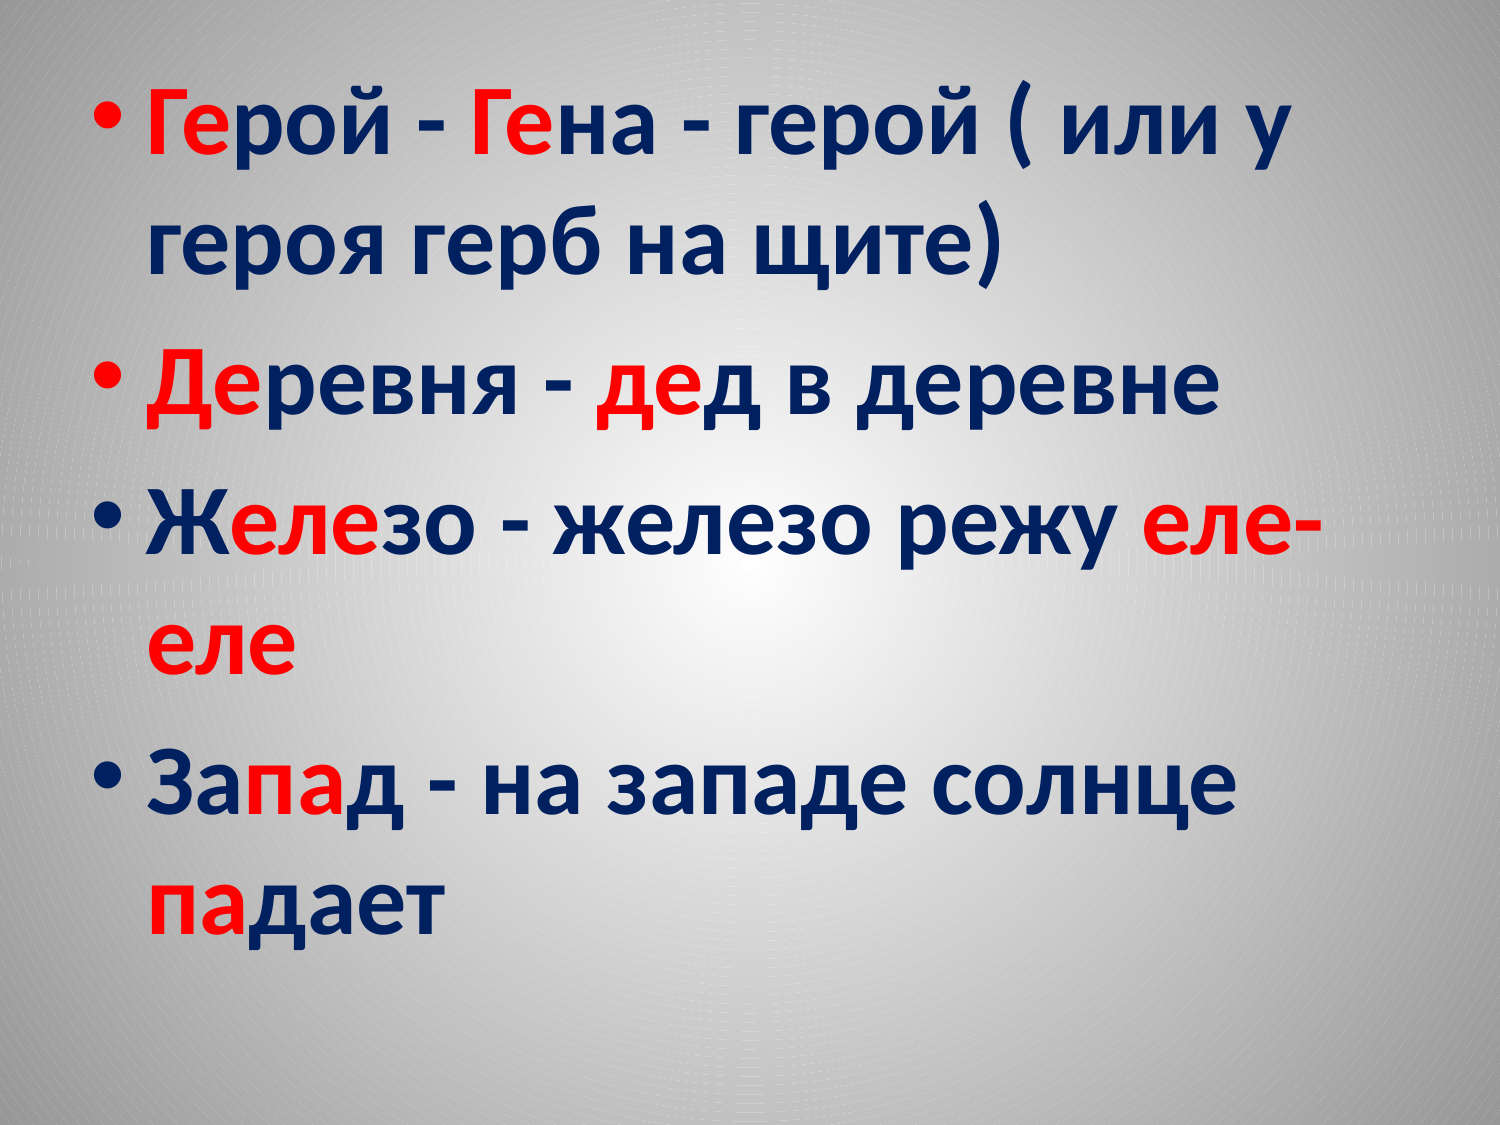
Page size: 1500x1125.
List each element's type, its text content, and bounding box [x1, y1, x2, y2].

list Герой - Гена - герой ( или у героя герб на щите) Деревня - дед в деревне Железо - железо режу еле-еле Запад - на западе солнце падает [74, 46, 1426, 1036]
